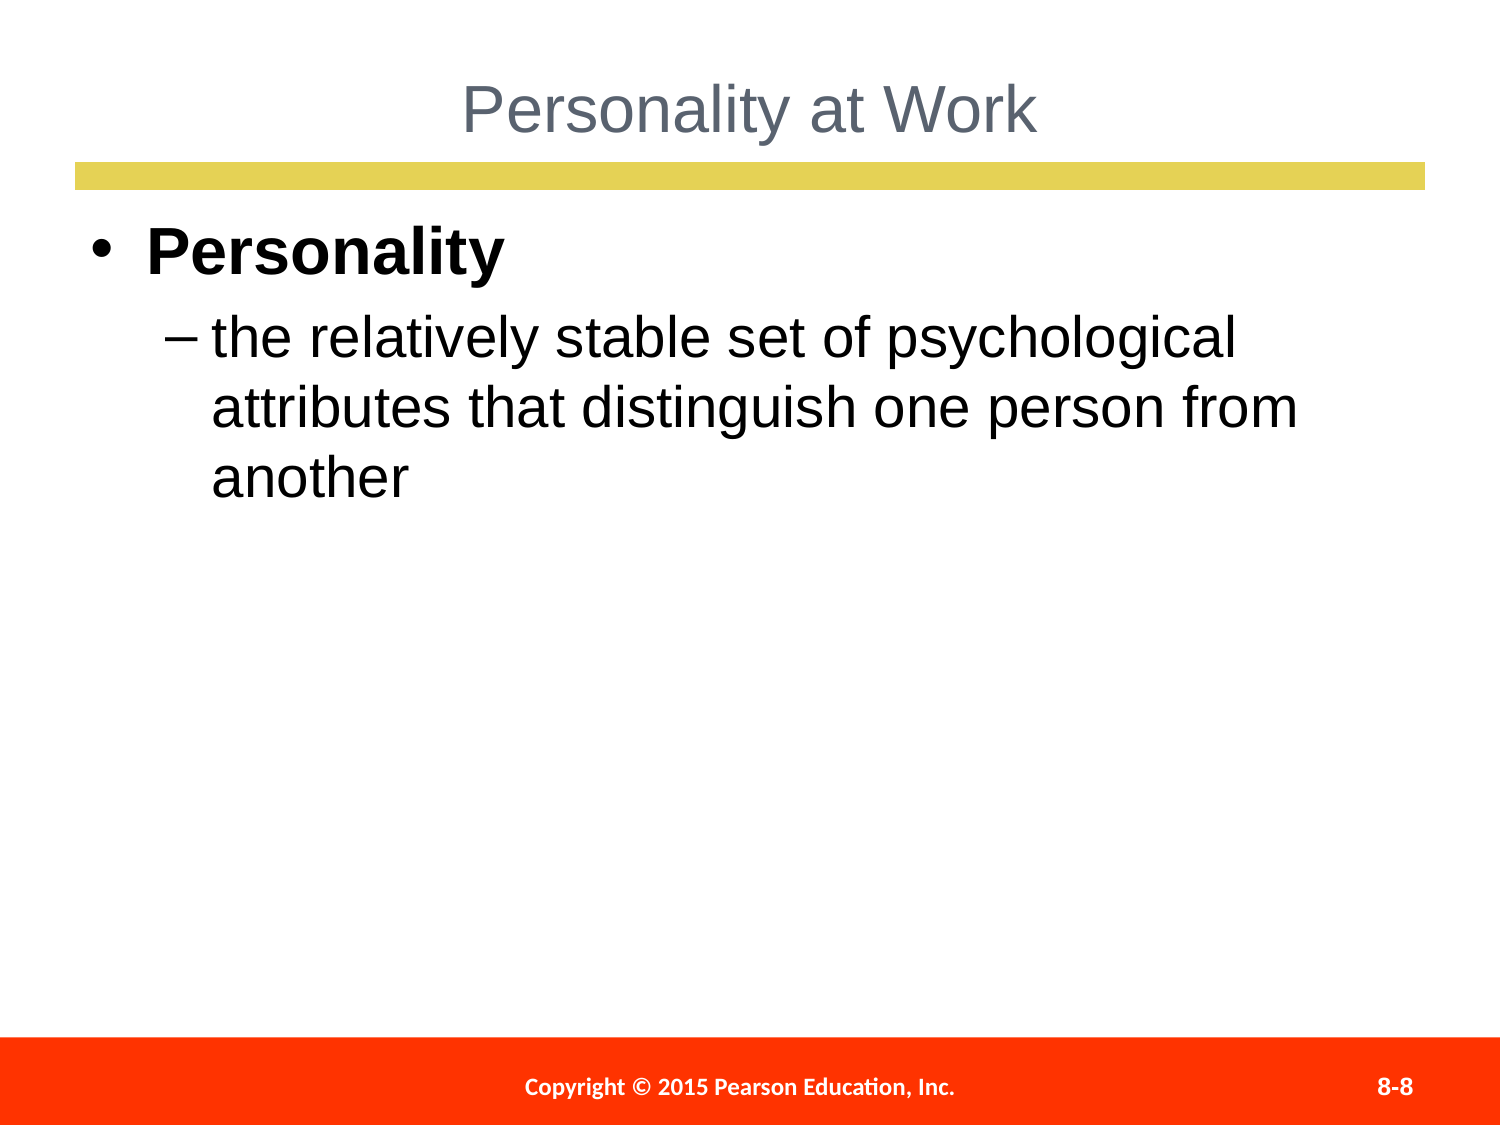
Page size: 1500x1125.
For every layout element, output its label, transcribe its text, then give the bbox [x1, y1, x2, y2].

title Personality at Work [74, 12, 1426, 199]
list Personality the relatively stable set of psychological attributes that distinguish one person from another [74, 199, 1426, 1006]
